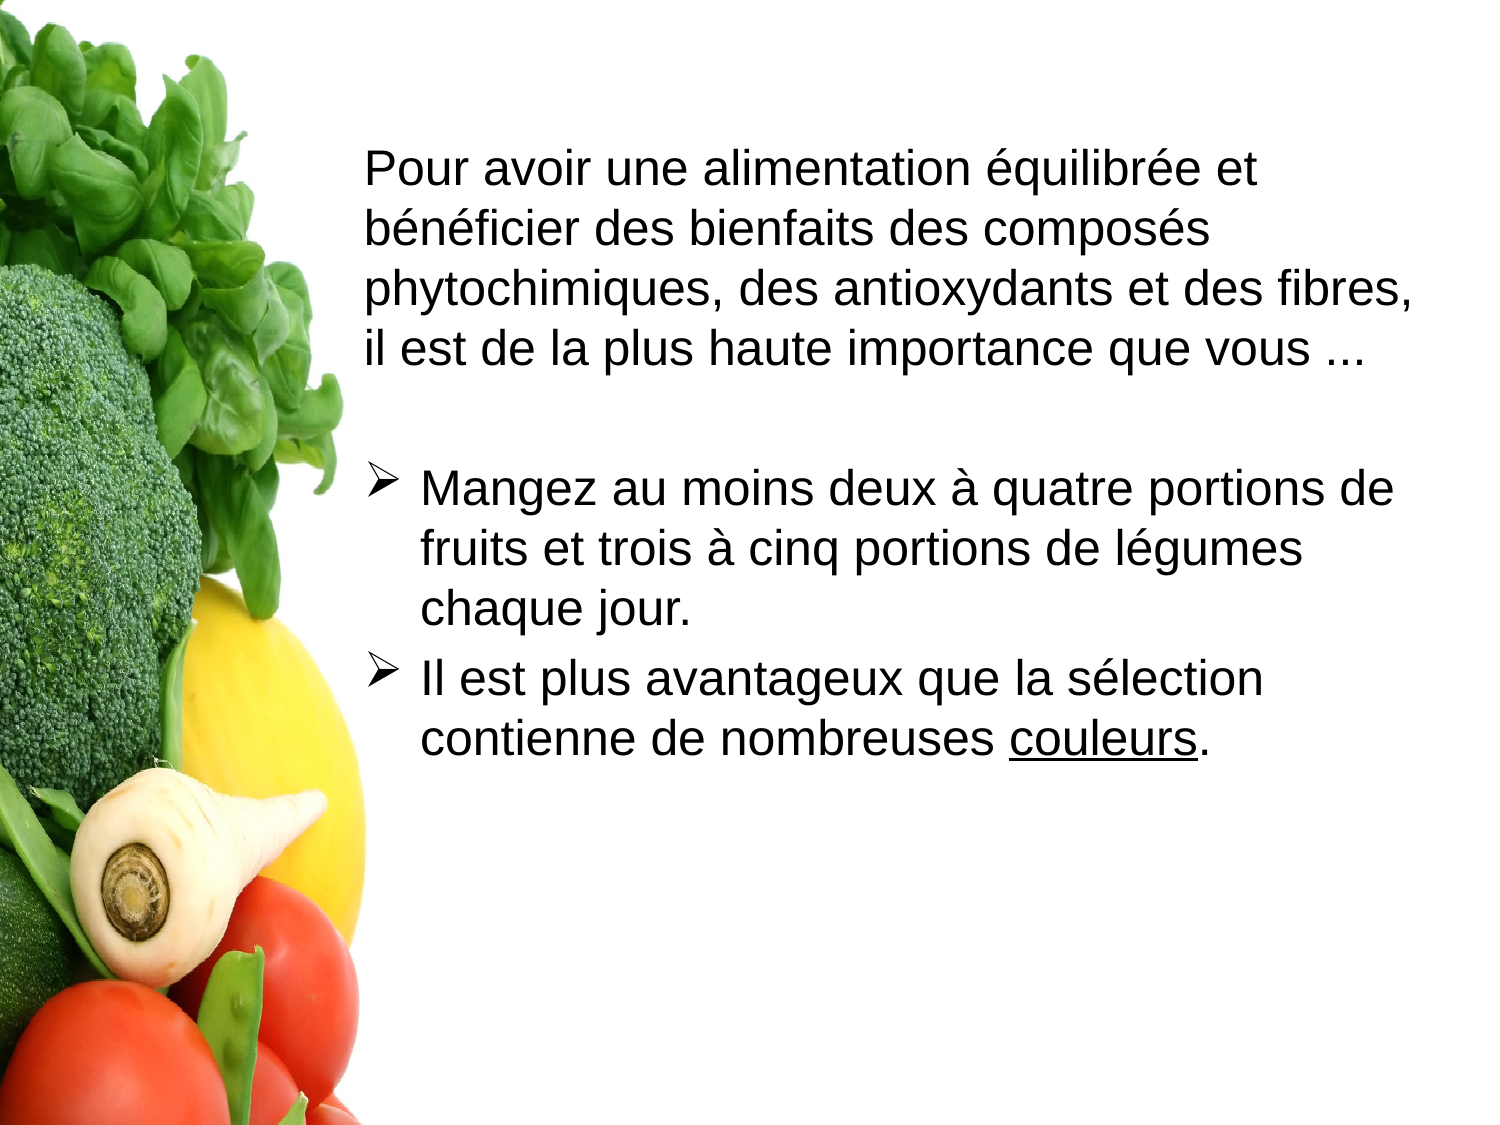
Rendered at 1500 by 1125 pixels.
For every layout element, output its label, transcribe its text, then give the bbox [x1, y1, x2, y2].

text_box Pour avoir une alimentation équilibrée et bénéficier des bienfaits des composés phytochimiques, des antioxydants et des fibres, il est de la plus haute importance que vous ... Mangez au moins deux à quatre portions de fruits et trois à cinq portions de légumes chaque jour. Il est plus avantageux que la sélection contienne de nombreuses couleurs. [349, 128, 1463, 1125]
picture [0, 0, 1500, 1125]
